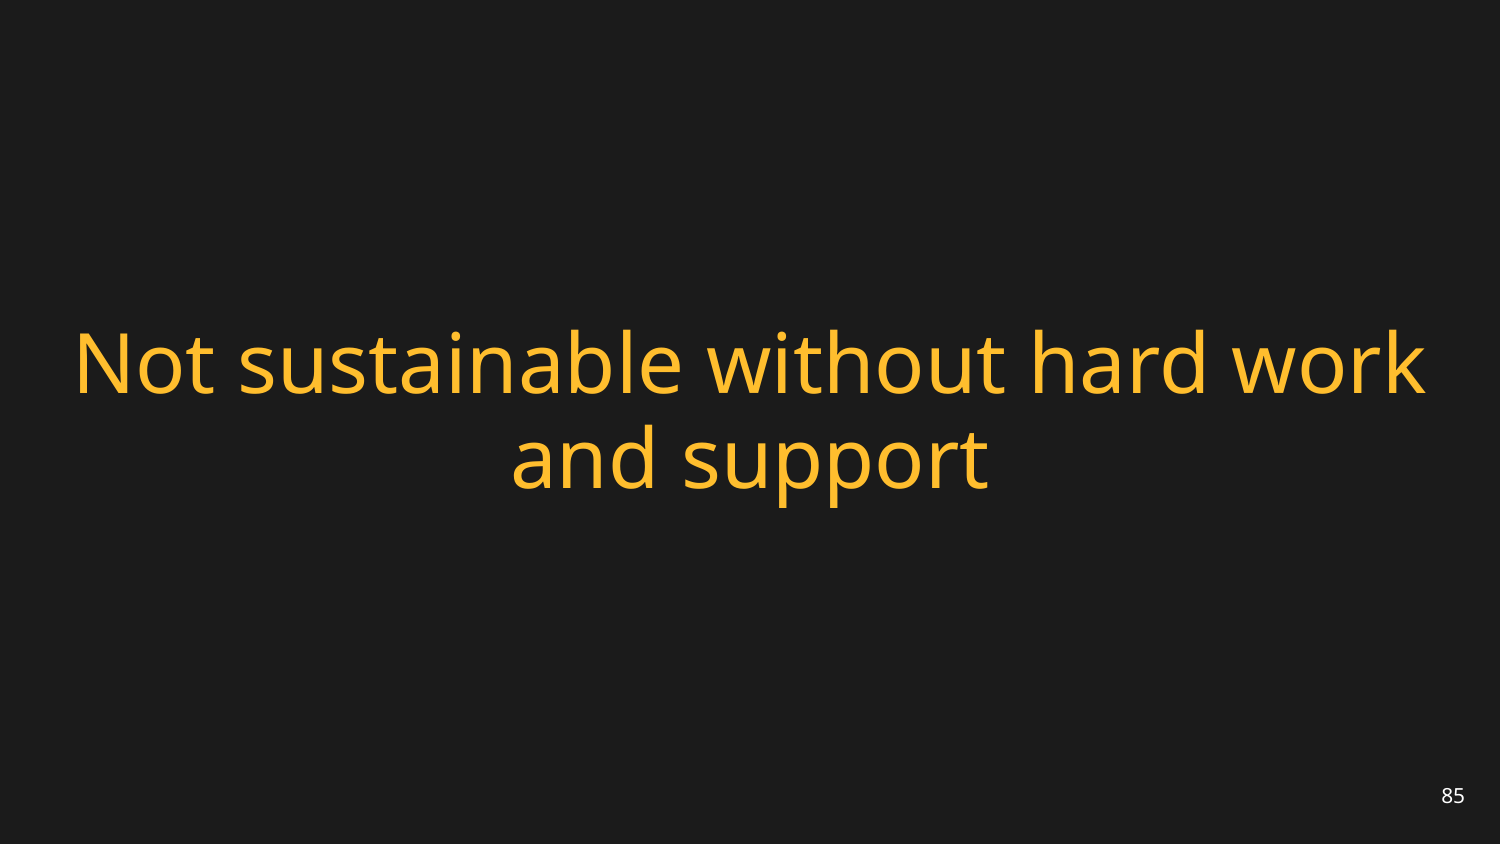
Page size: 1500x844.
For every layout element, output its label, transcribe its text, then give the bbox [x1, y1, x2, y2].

slide_number 85 [1389, 764, 1480, 830]
title Not sustainable without hard work and support [51, 72, 1449, 753]
